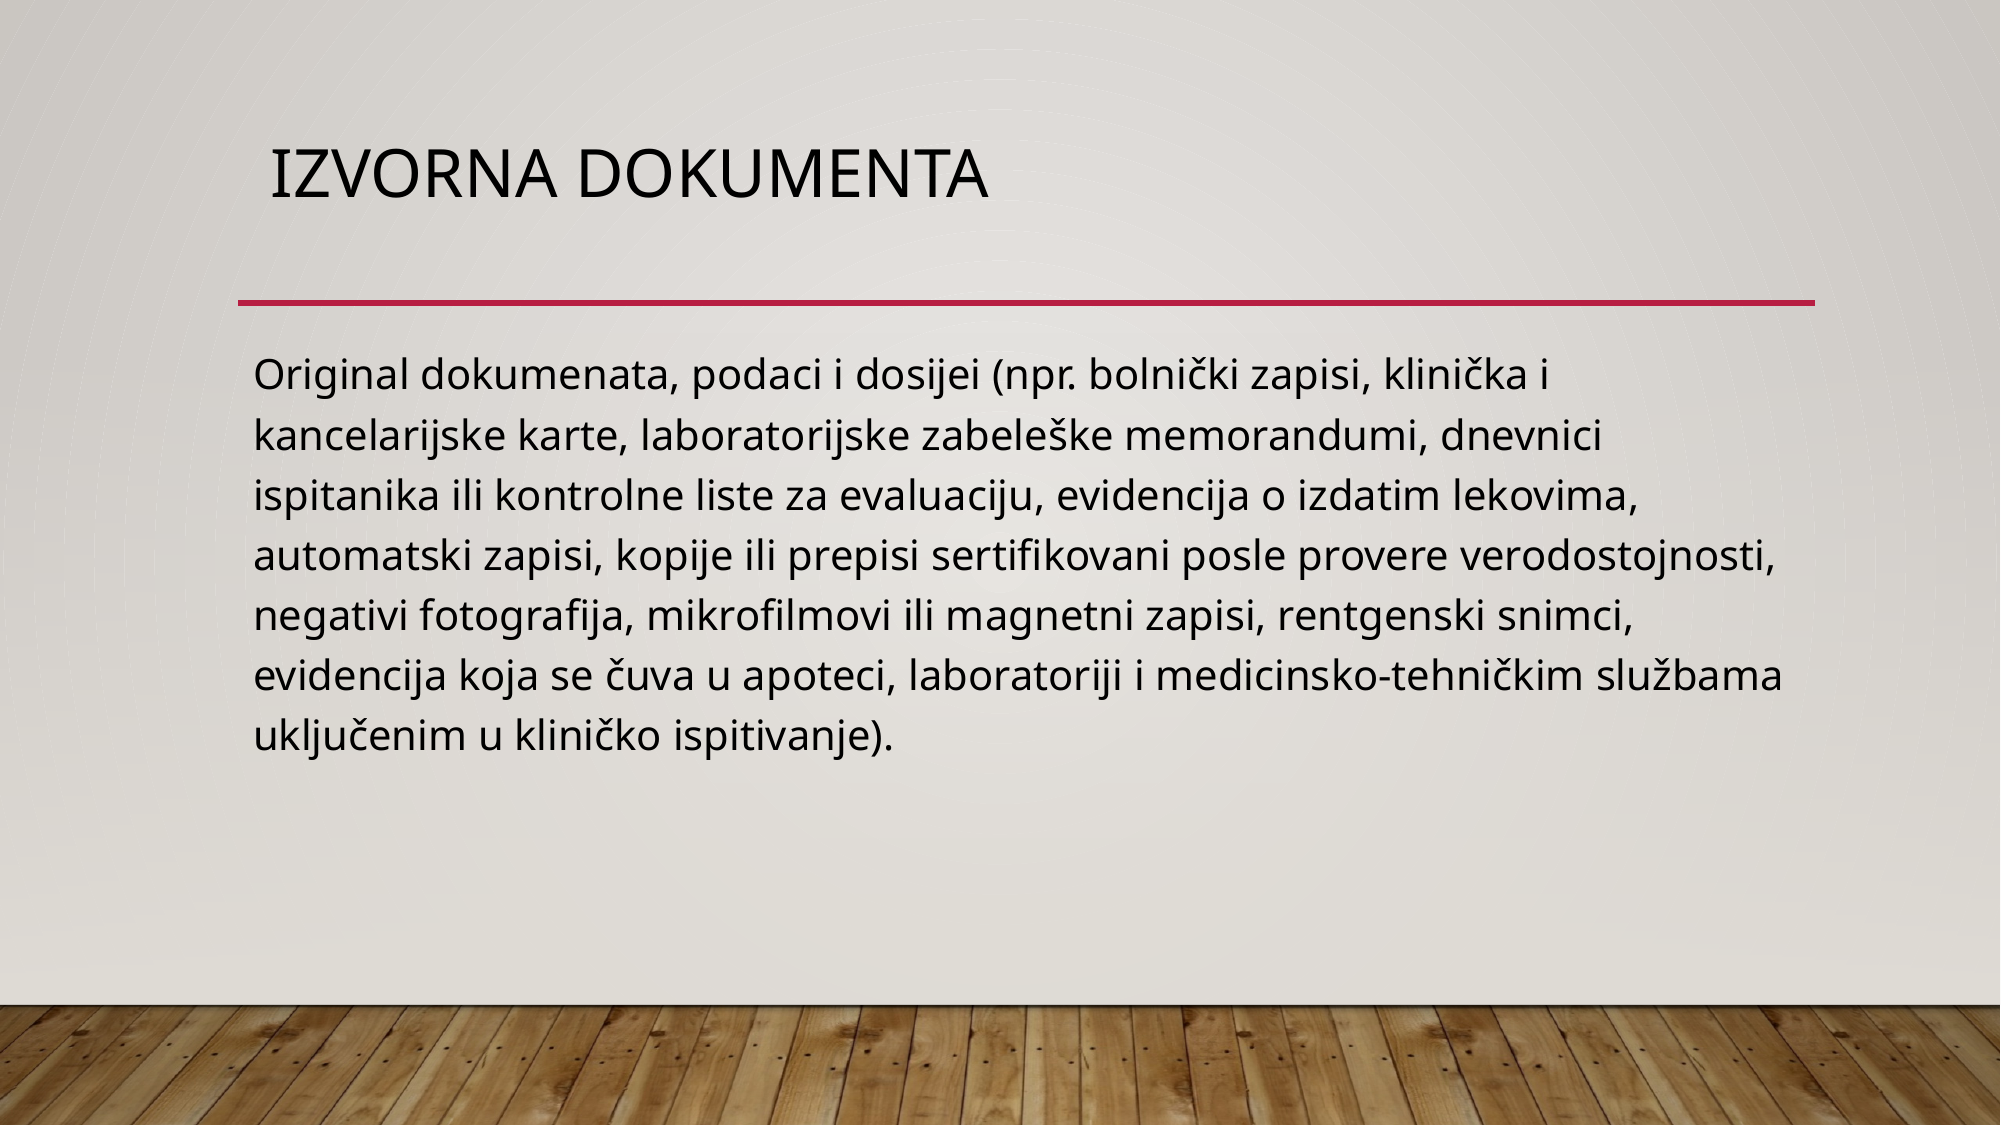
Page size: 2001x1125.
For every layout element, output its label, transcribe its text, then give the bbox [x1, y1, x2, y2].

list Original dokumenata, podaci i dosijei (npr. bolnički zapisi, klinička i kancelarijske karte, laboratorijske zabeleške memorandumi, dnevnici ispitanika ili kontrolne liste za evaluaciju, evidencija o izdatim lekovima, automatski zapisi, kopije ili prepisi sertifikovani posle provere verodostojnosti, negativi fotografija, mikrofilmovi ili magnetni zapisi, rentgenski snimci, evidencija koja se čuva u apoteci, laboratoriji i medicinsko-tehničkim službama uključenim u kliničko ispitivanje). [238, 330, 1814, 897]
picture [0, 1005, 2000, 1125]
title Izvorna dokumenta [238, 131, 1814, 305]
